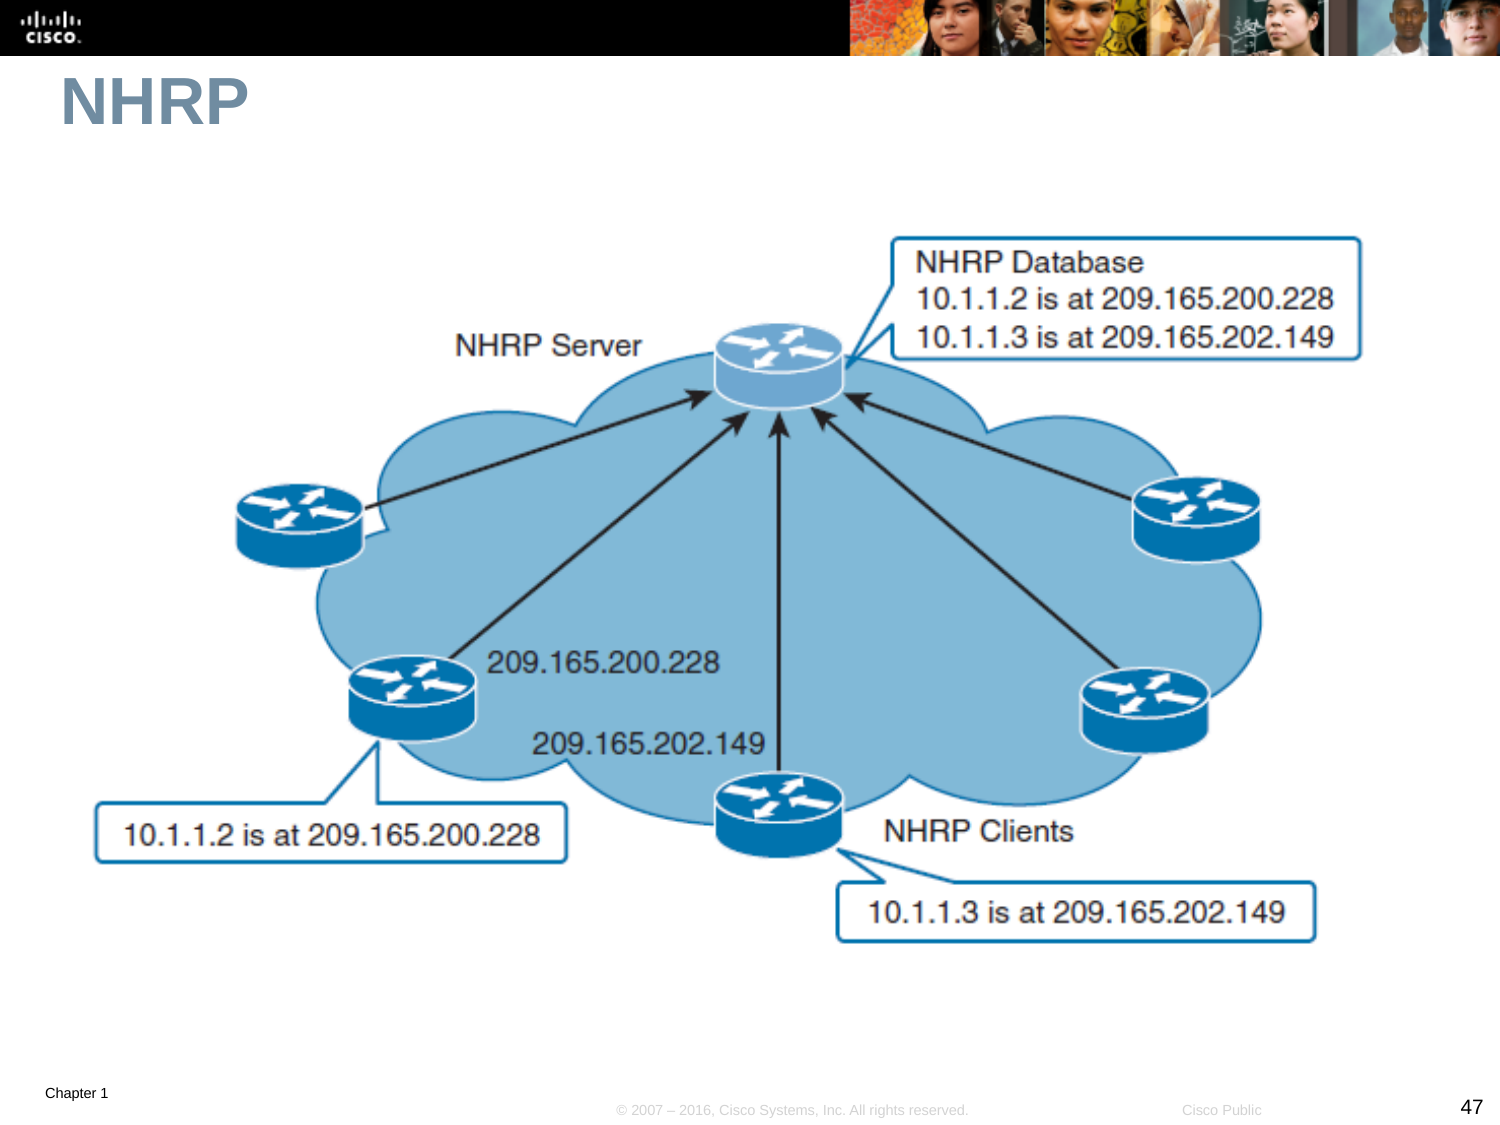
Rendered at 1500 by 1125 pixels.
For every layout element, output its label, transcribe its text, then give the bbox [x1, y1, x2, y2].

title NHRP [45, 59, 1444, 182]
picture [45, 193, 1469, 954]
picture [0, 0, 1500, 56]
